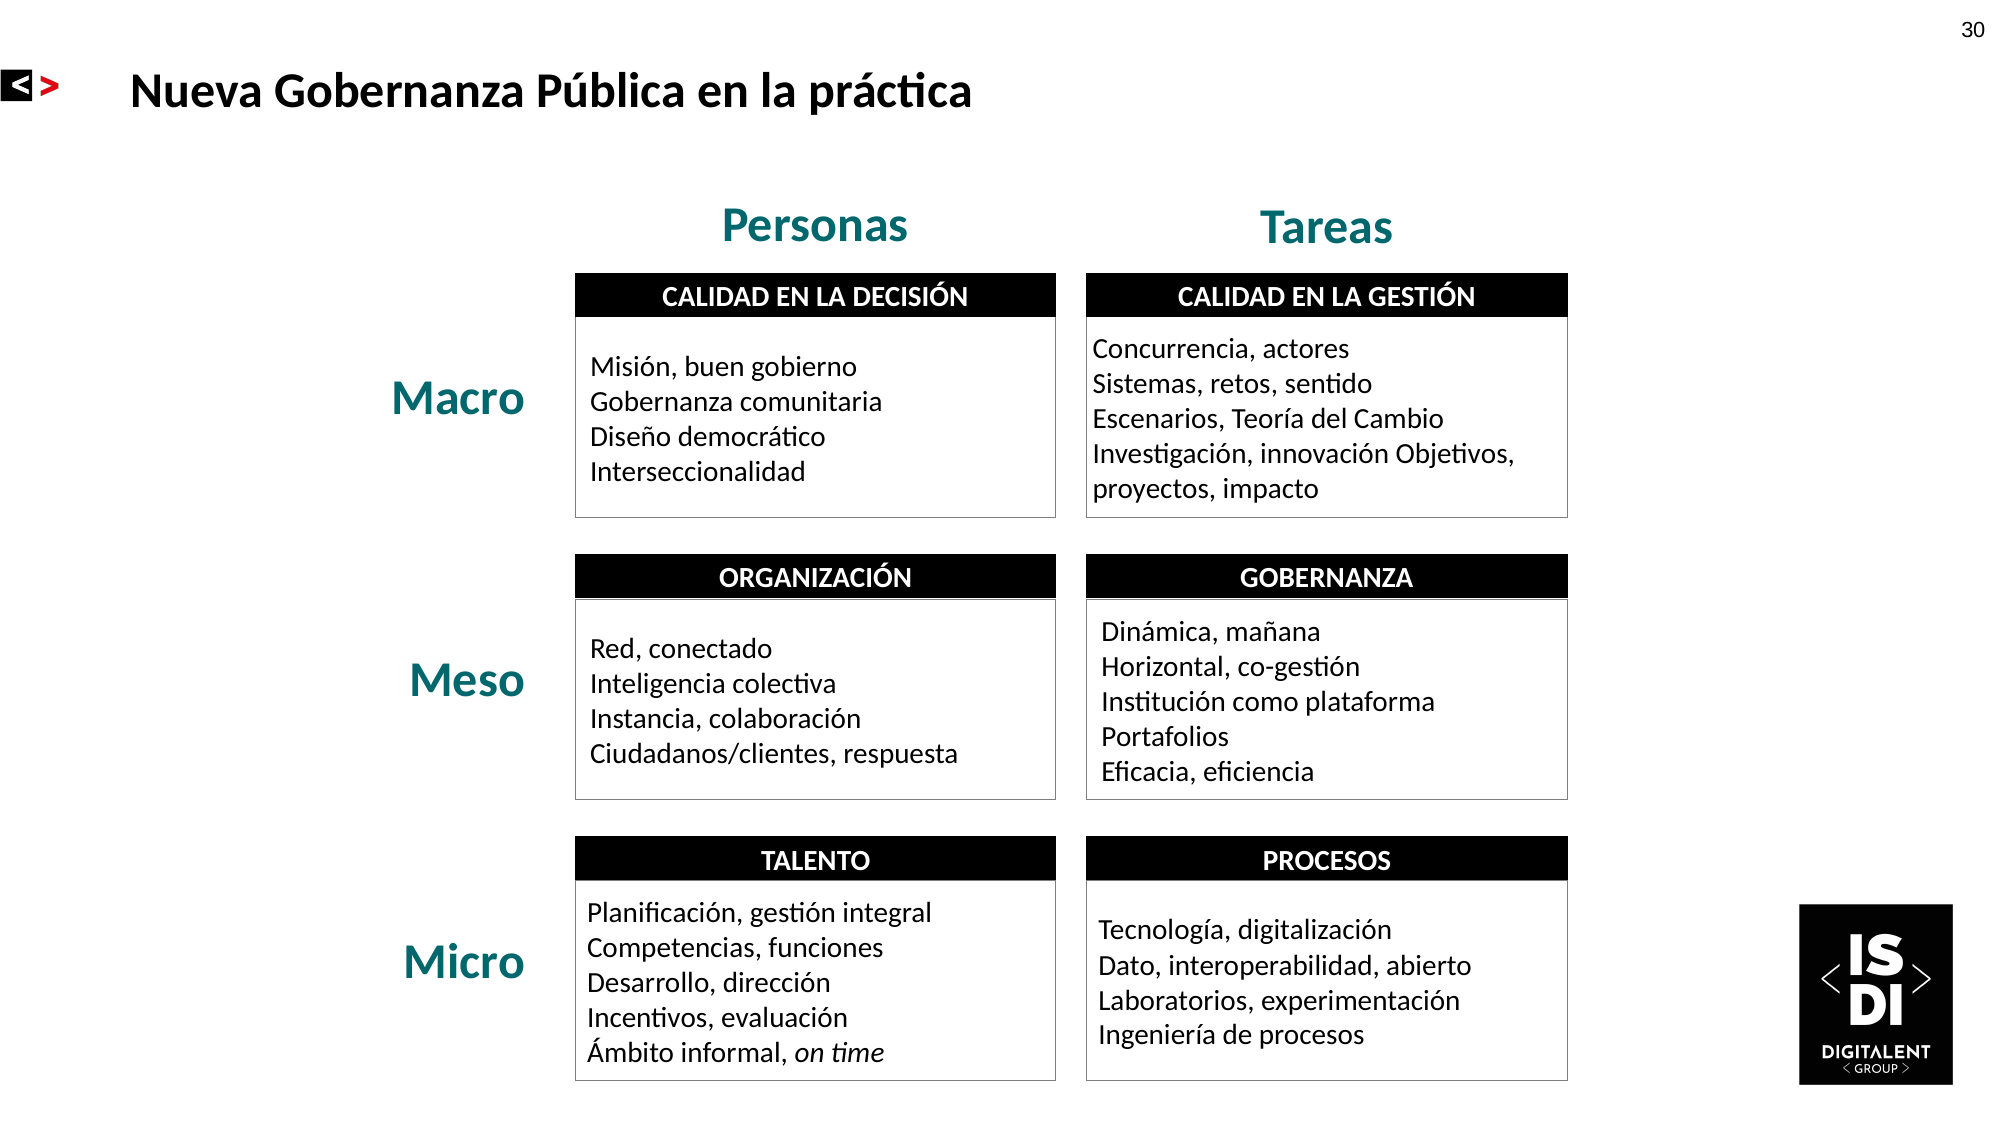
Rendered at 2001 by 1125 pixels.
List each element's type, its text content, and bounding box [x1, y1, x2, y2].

title Nueva Gobernanza Pública en la práctica [115, 37, 1888, 137]
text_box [1086, 554, 1568, 800]
text_box Macro [260, 357, 540, 433]
picture [37, 74, 59, 99]
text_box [1086, 836, 1568, 1082]
text_box Tareas [1086, 185, 1568, 261]
picture [1797, 902, 1955, 1087]
text_box Meso [260, 639, 540, 715]
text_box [574, 836, 1057, 1082]
text_box Micro [260, 921, 540, 996]
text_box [574, 554, 1057, 800]
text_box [1086, 273, 1568, 518]
text_box Personas [575, 184, 1056, 260]
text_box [574, 273, 1057, 518]
picture [7, 73, 33, 100]
